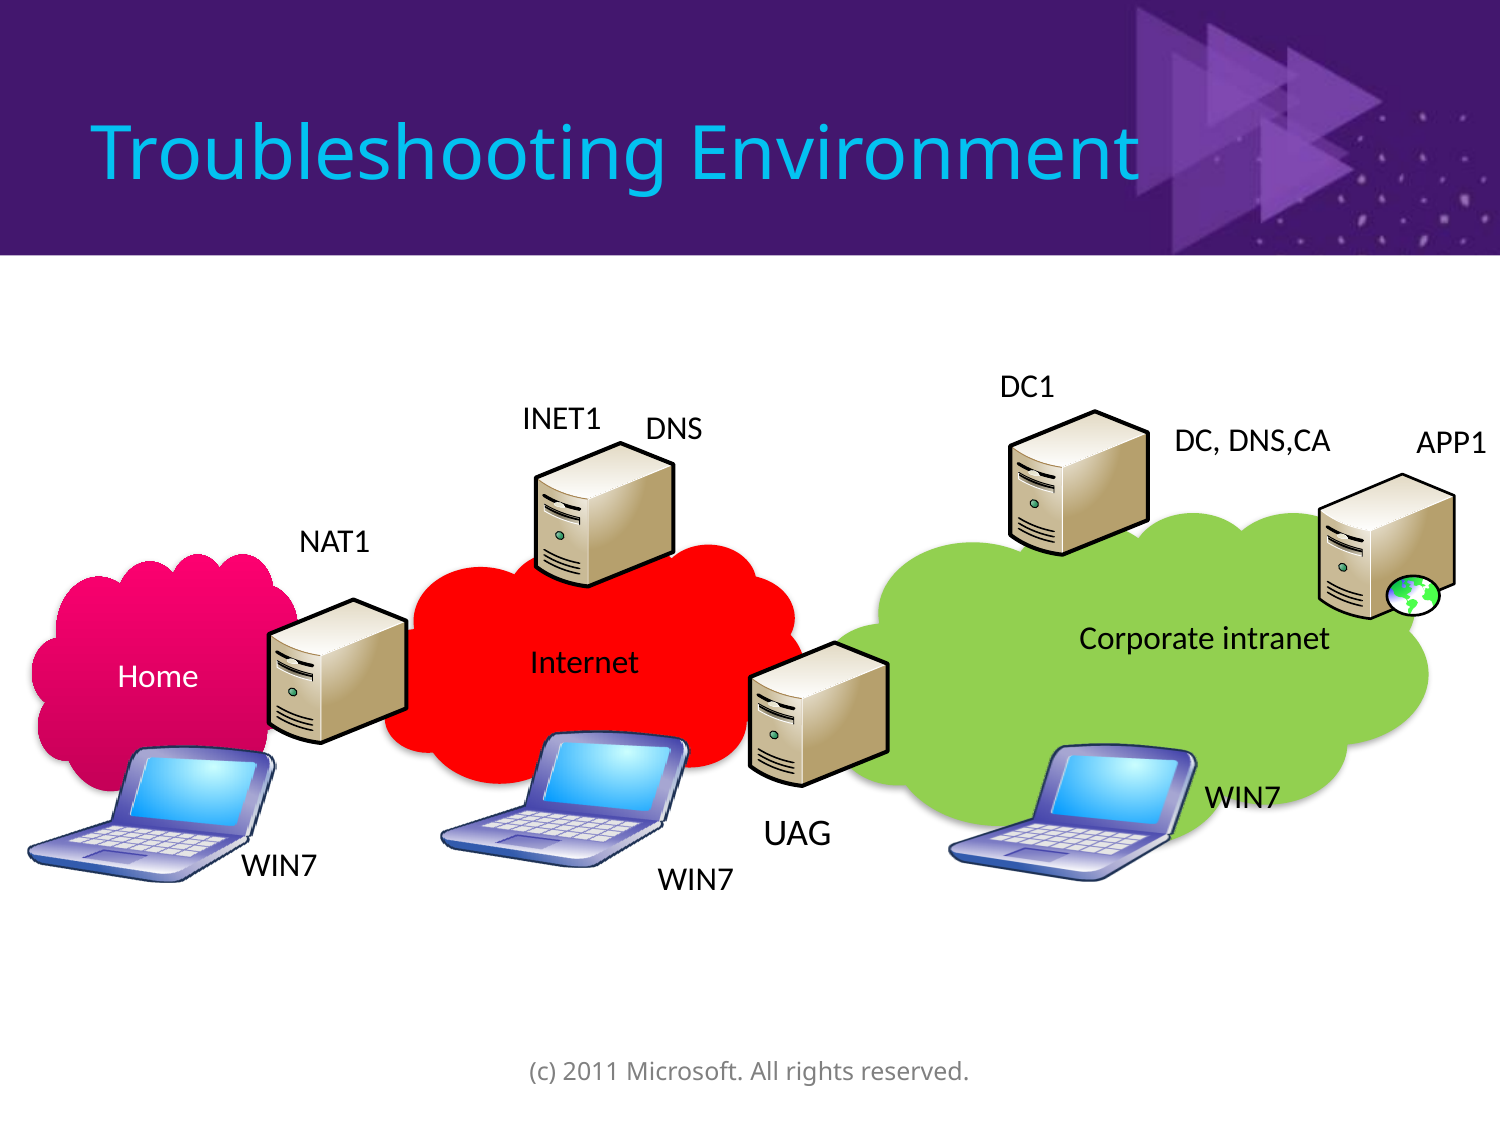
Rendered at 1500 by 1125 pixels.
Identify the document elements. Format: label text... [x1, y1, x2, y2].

text_box [841, 513, 1429, 815]
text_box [744, 638, 893, 790]
text_box Corporate intranet [1064, 608, 1346, 664]
text_box WIN7 [642, 849, 749, 905]
text_box UAG [748, 800, 847, 861]
text_box APP1 [1401, 412, 1500, 468]
text_box DNS [630, 399, 718, 454]
text_box Internet [515, 633, 655, 688]
text_box DC1 [985, 357, 1071, 412]
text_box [263, 595, 412, 747]
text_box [1004, 407, 1154, 559]
text_box WIN7 [277, 835, 333, 890]
text_box INET1 [507, 388, 617, 444]
text_box Home [31, 554, 285, 743]
picture [0, 0, 1500, 255]
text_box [1314, 470, 1459, 623]
text_box [414, 544, 795, 768]
picture [440, 730, 691, 868]
text_box NAT1 [284, 511, 386, 567]
text_box WIN7 [1203, 767, 1296, 823]
picture [27, 745, 277, 884]
picture [948, 743, 1199, 882]
footer (c) 2011 Microsoft. All rights reserved. [512, 1042, 988, 1103]
title Troubleshooting Environment [75, 56, 1425, 244]
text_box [530, 438, 679, 591]
text_box DC, DNS,CA [1159, 411, 1346, 466]
